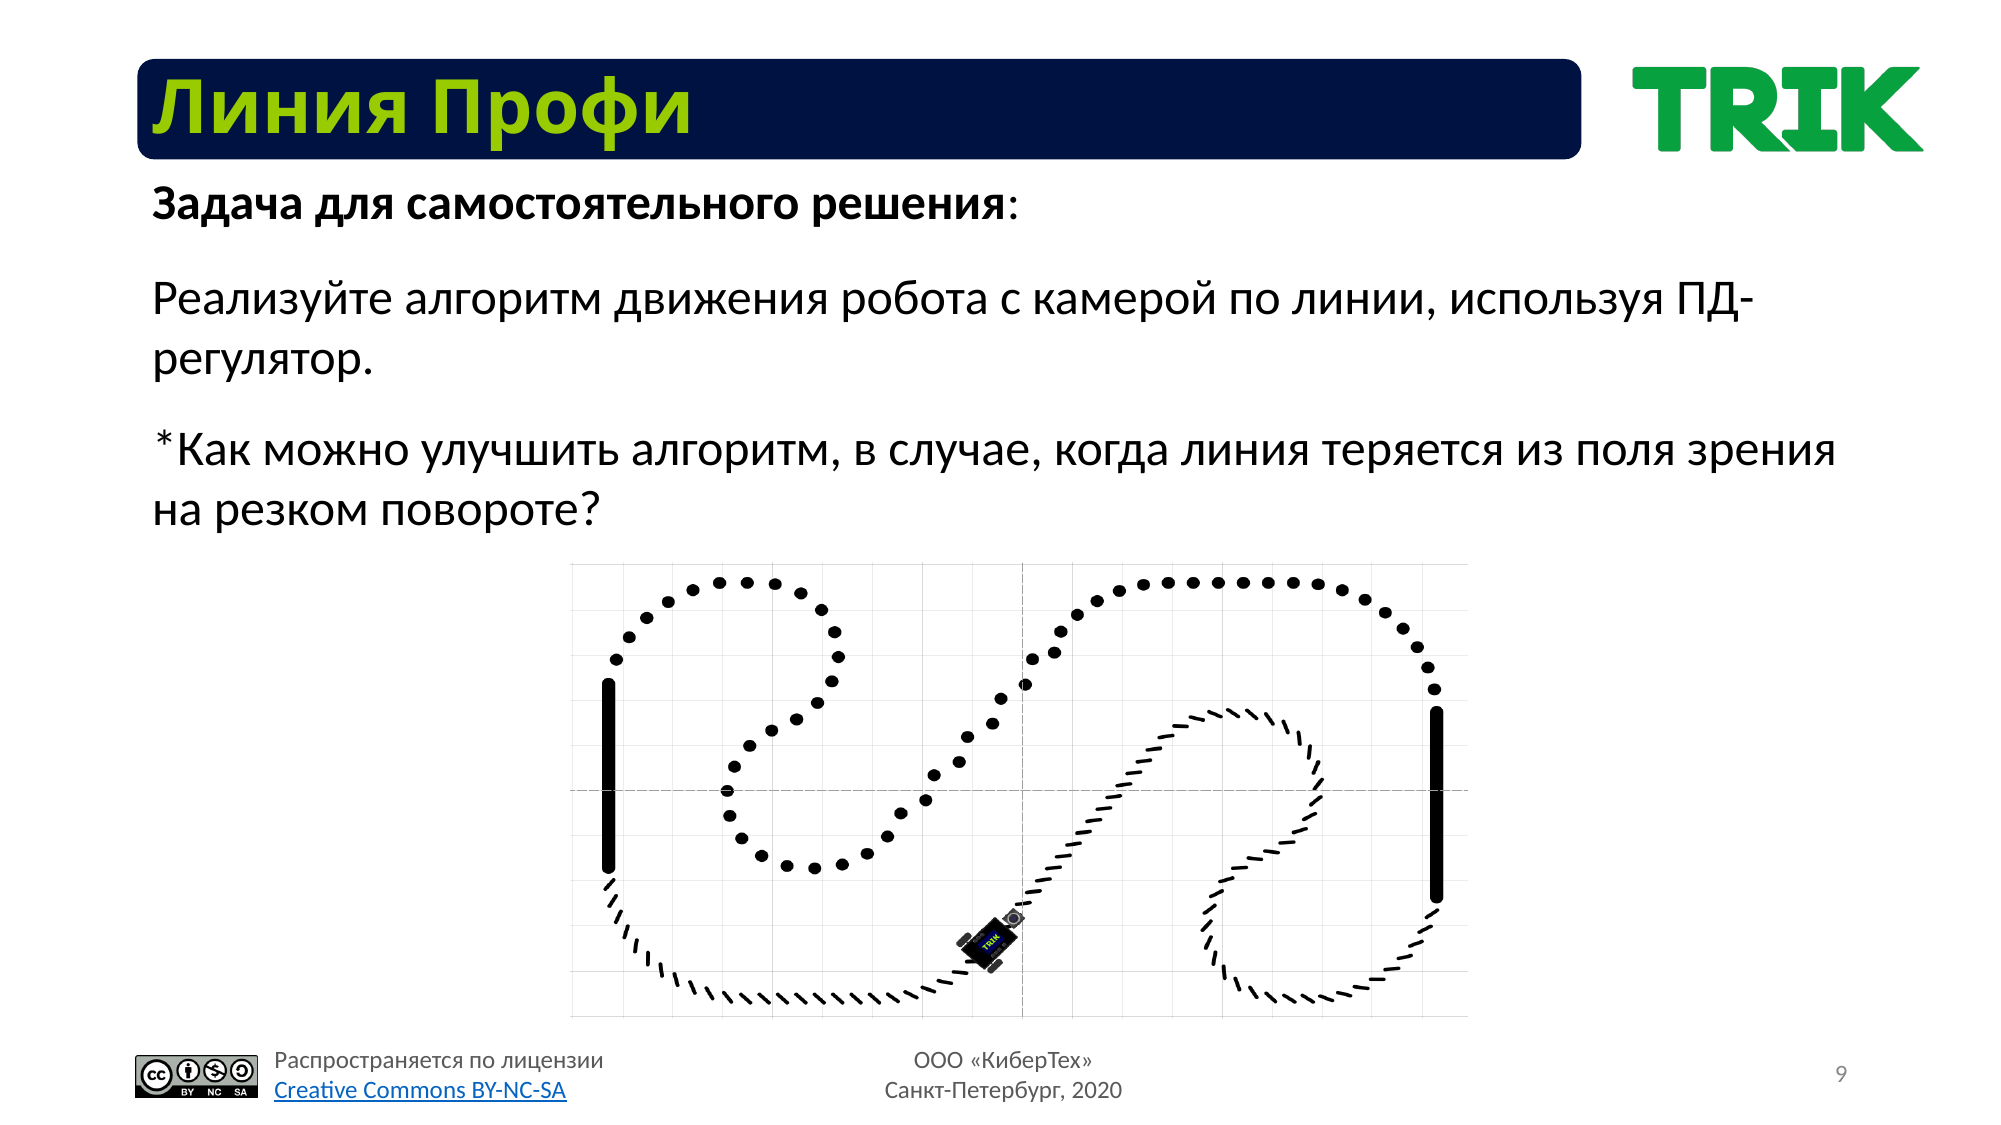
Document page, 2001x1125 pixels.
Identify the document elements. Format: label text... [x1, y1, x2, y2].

text_box Задача для самостоятельного решения: Реализуйте алгоритм движения робота с камерой по линии, используя ПД-регулятор. [137, 162, 1863, 384]
slide_number 9 [1412, 1042, 1863, 1103]
text_box *Как можно улучшить алгоритм, в случае, когда линия теряется из поля зрения на резком повороте? [137, 408, 1863, 544]
picture [570, 562, 1469, 1019]
title Линия Профи [137, 61, 1582, 162]
picture [1631, 64, 1924, 154]
picture [135, 1055, 258, 1098]
